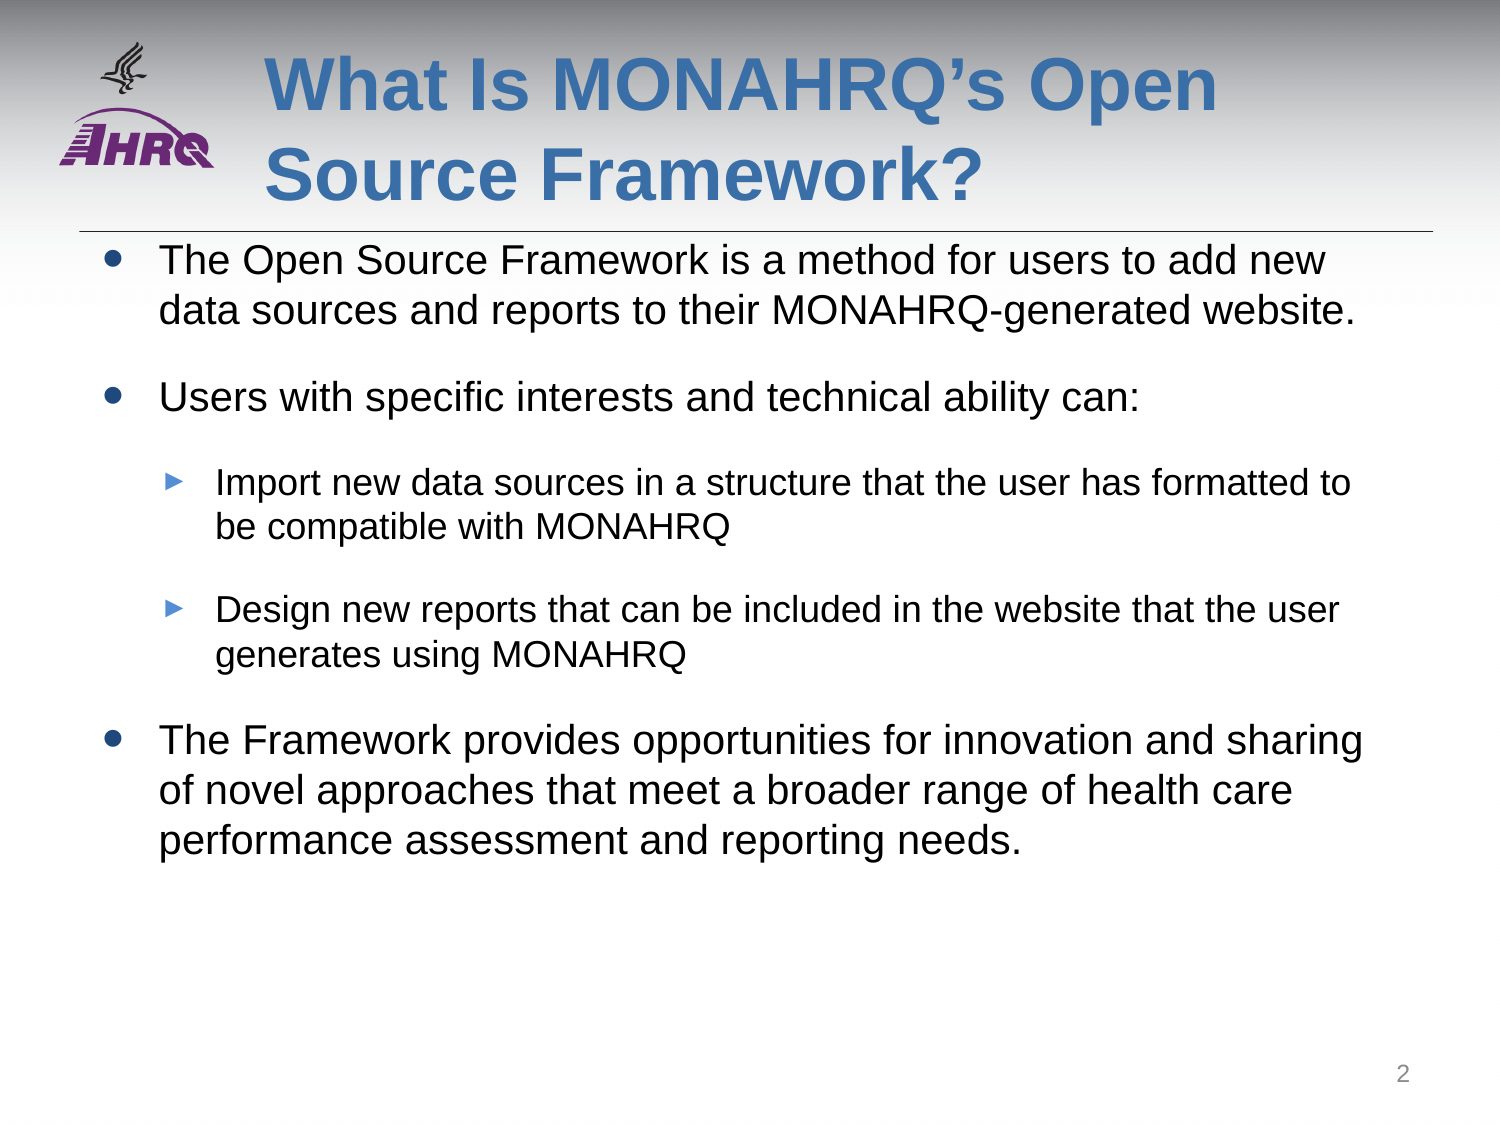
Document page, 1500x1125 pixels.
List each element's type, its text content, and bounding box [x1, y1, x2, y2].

title What Is MONAHRQ’s Open Source Framework? [249, 50, 1300, 200]
list The Open Source Framework is a method for users to add new data sources and reports to their MONAHRQ-generated website. Users with specific interests and technical ability can: Import new data sources in a structure that the user has formatted to be compatible with MONAHRQ Design new reports that can be included in the website that the user generates using MONAHRQ The Framework provides opportunities for innovation and sharing of novel approaches that meet a broader range of health care performance assessment and reporting needs. [87, 224, 1399, 1000]
slide_number 2 [1075, 1042, 1426, 1103]
picture [0, 0, 1500, 1125]
